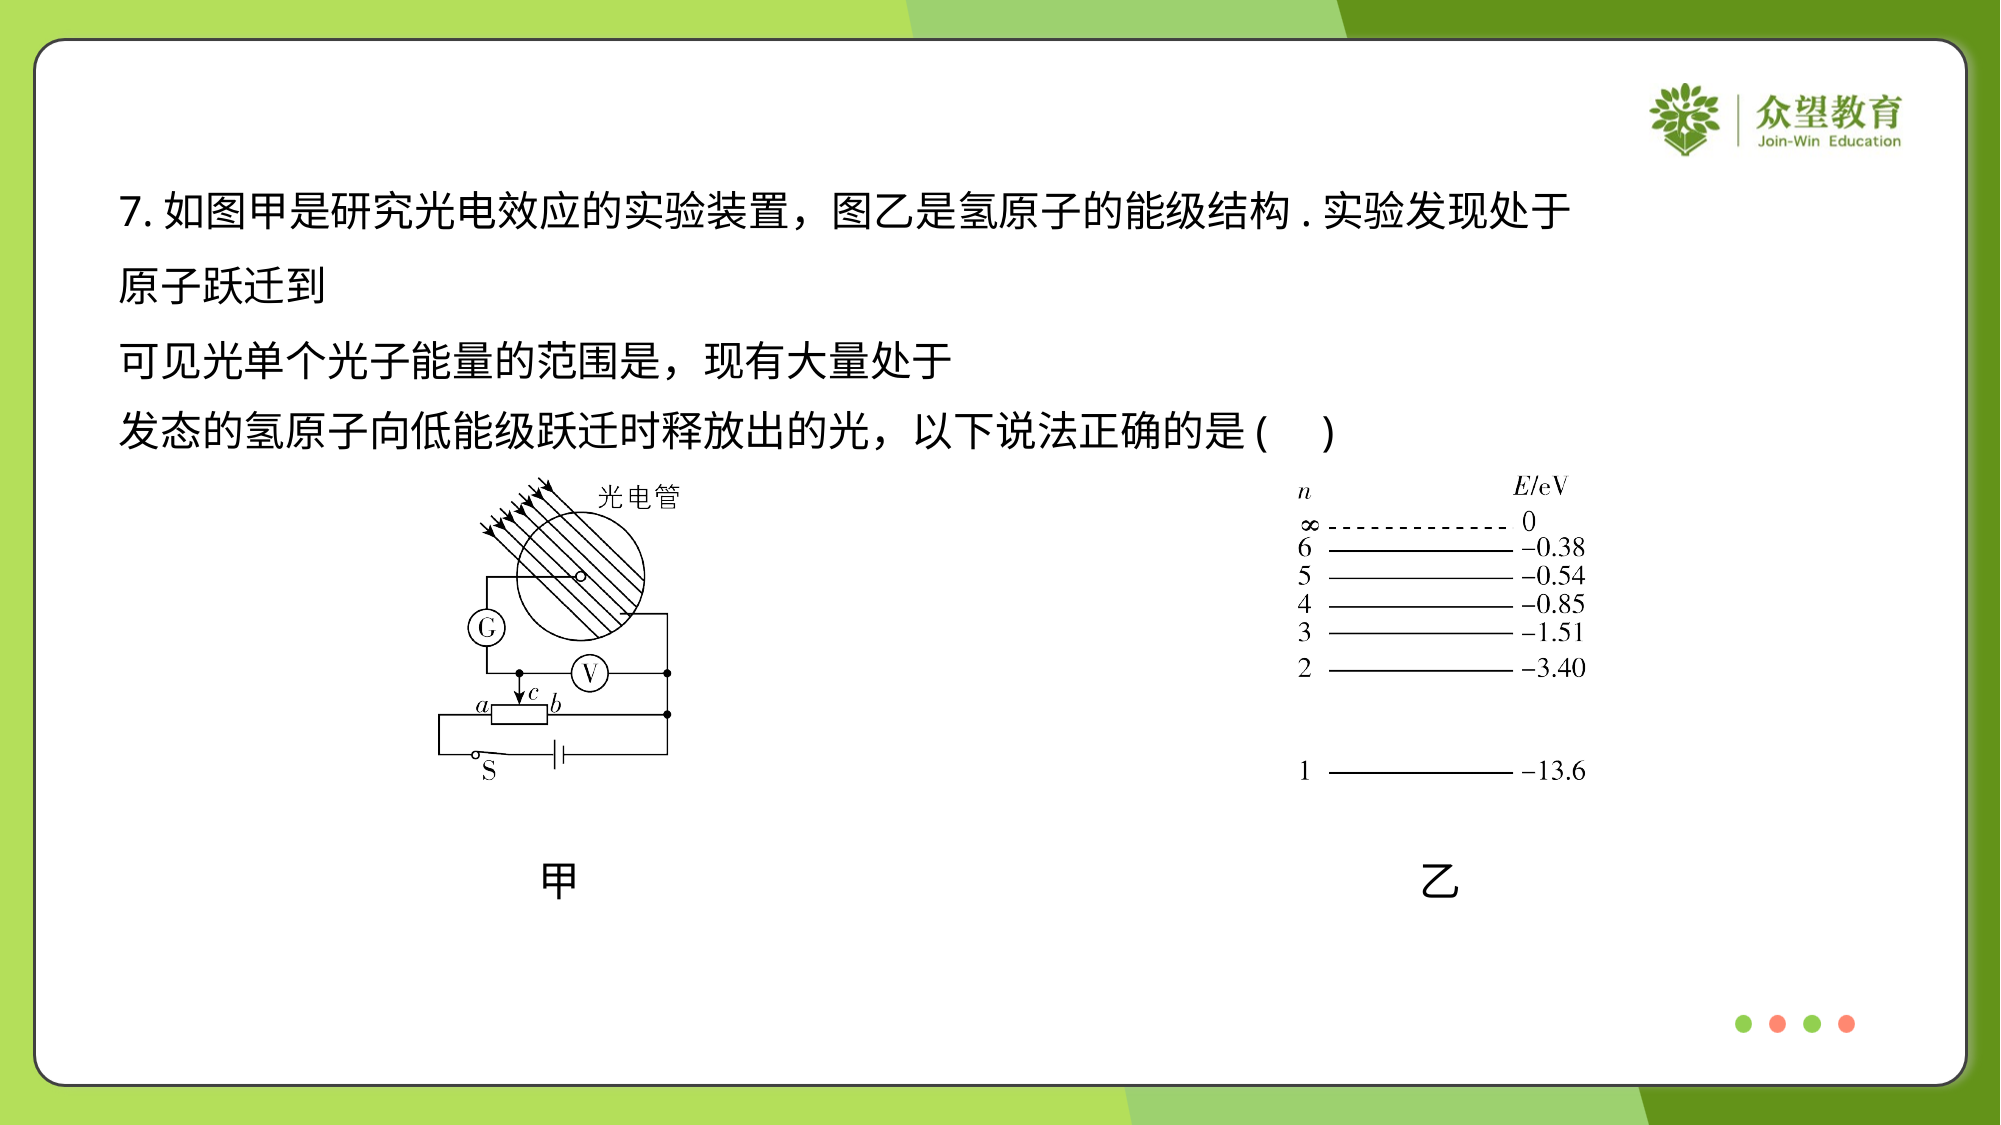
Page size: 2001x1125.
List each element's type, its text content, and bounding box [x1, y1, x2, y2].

picture [0, 0, 2000, 1125]
text_box 甲 [533, 829, 585, 964]
text_box 乙 [1415, 829, 1467, 964]
